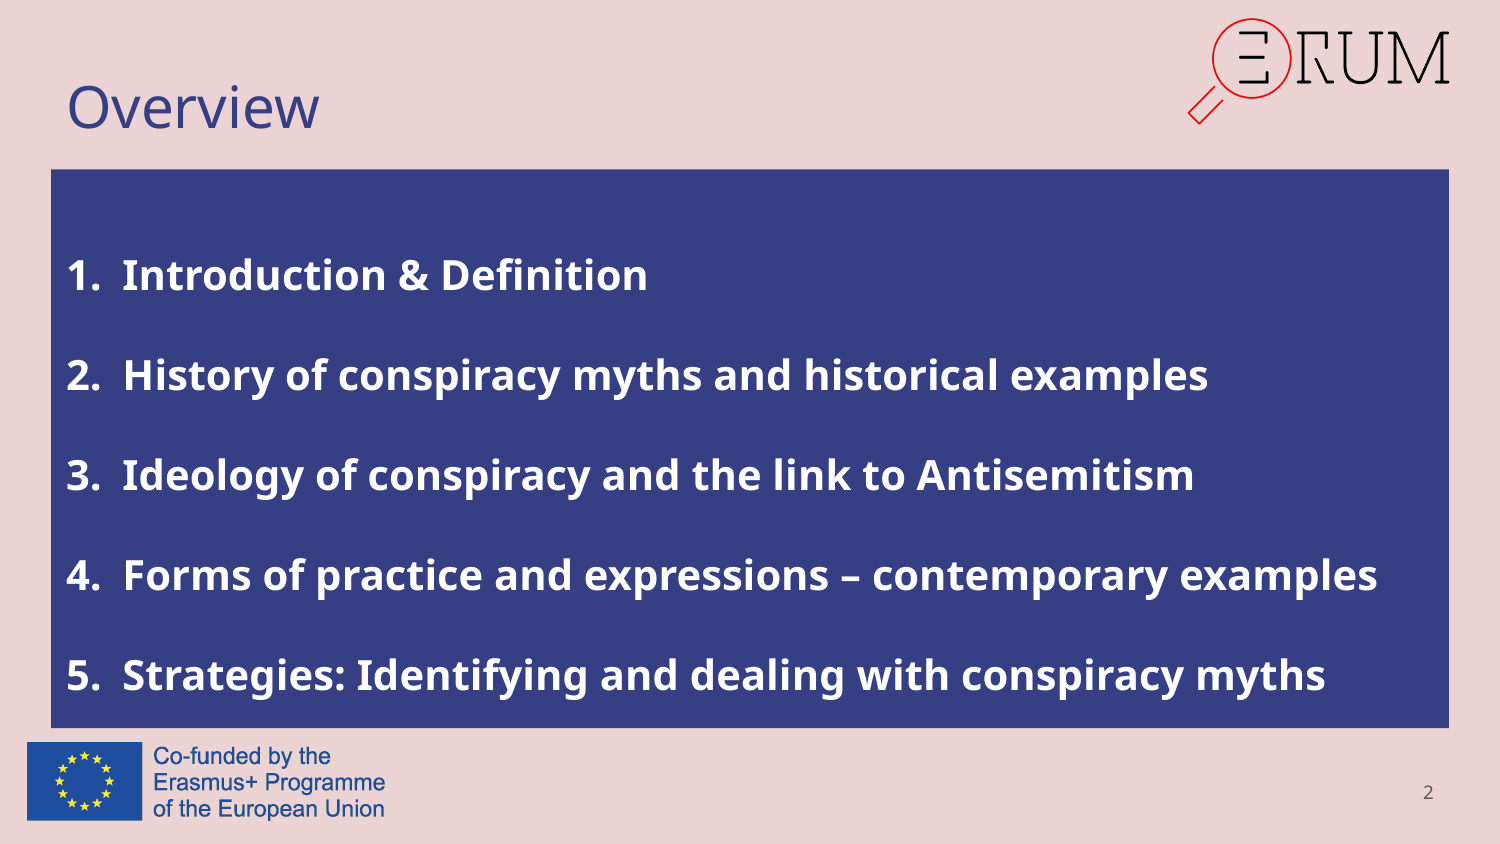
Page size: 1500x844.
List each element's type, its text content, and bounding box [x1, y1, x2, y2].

text_box Introduction & Definition History of conspiracy myths and historical examples Ideology of conspiracy and the link to Antisemitism Forms of practice and expressions – contemporary examples Strategies: Identifying and dealing with conspiracy myths [51, 169, 1449, 729]
picture [1136, 0, 1500, 137]
title Overview [51, 55, 1168, 150]
picture [27, 742, 385, 821]
slide_number 2 [1358, 761, 1449, 826]
